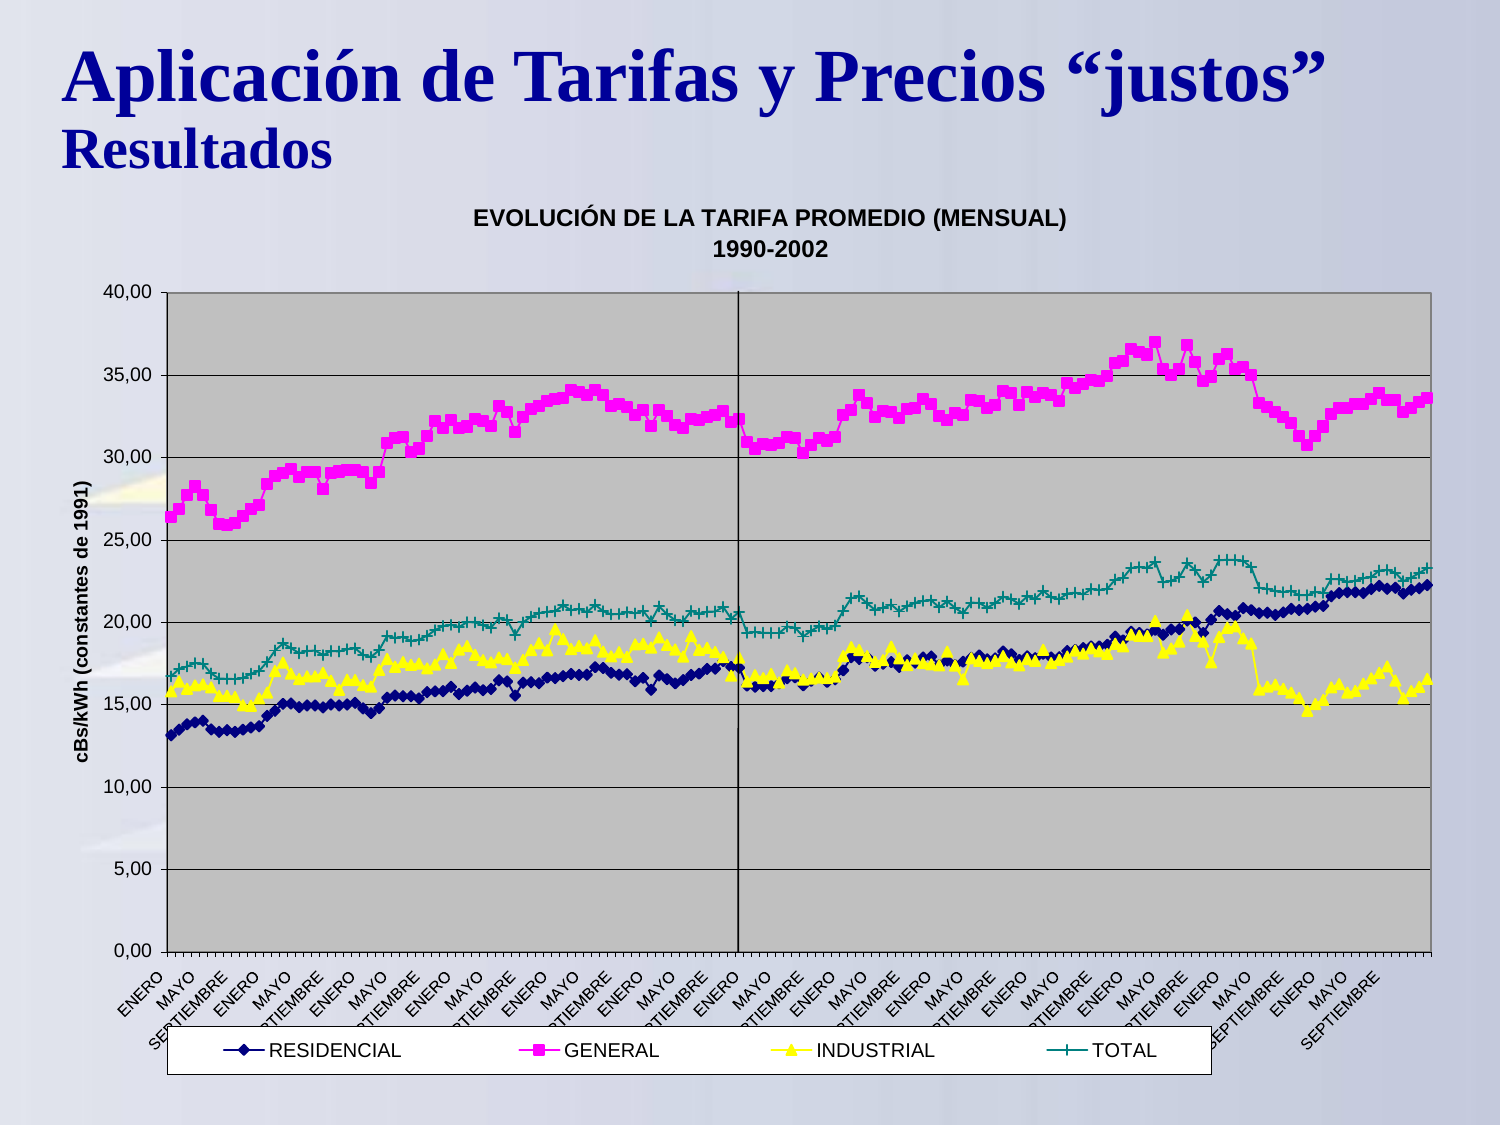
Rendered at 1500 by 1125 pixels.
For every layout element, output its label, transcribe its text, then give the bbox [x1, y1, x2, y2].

text_box Aplicación de Tarifas y Precios “justos” Resultados [46, 29, 1344, 172]
picture [0, 0, 1500, 1125]
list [40, 172, 1500, 1083]
